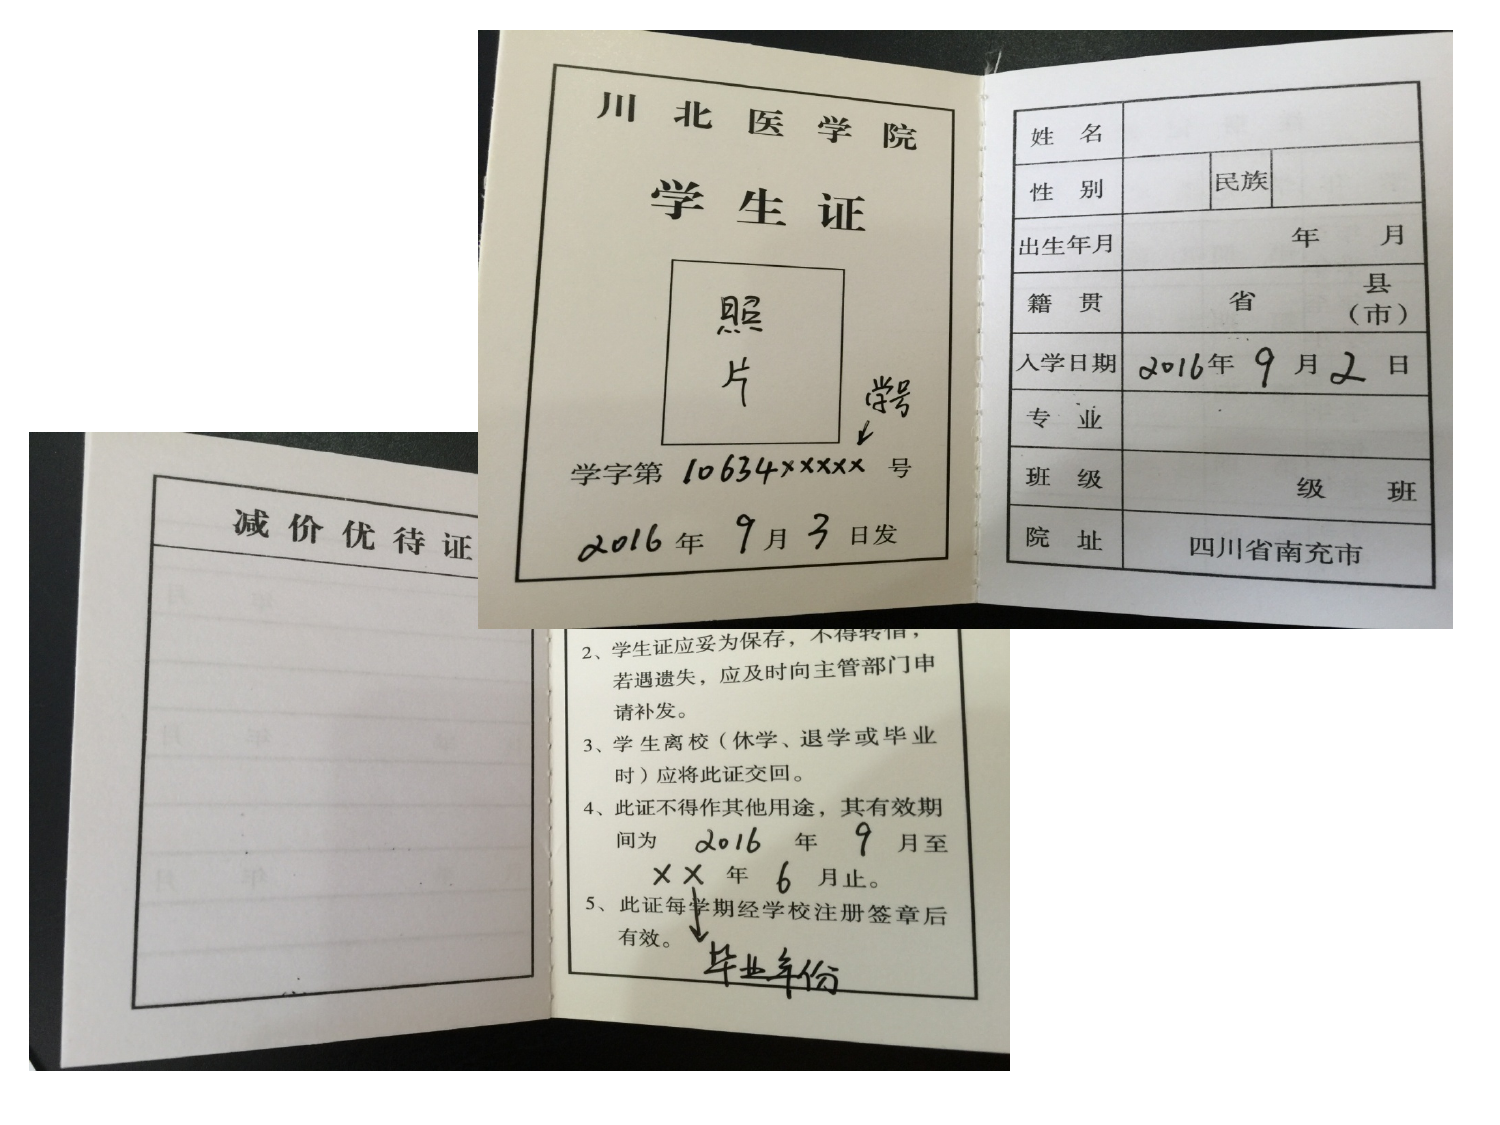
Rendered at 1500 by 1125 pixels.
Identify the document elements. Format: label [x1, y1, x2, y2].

list [29, 432, 1011, 1071]
list [477, 30, 1453, 630]
